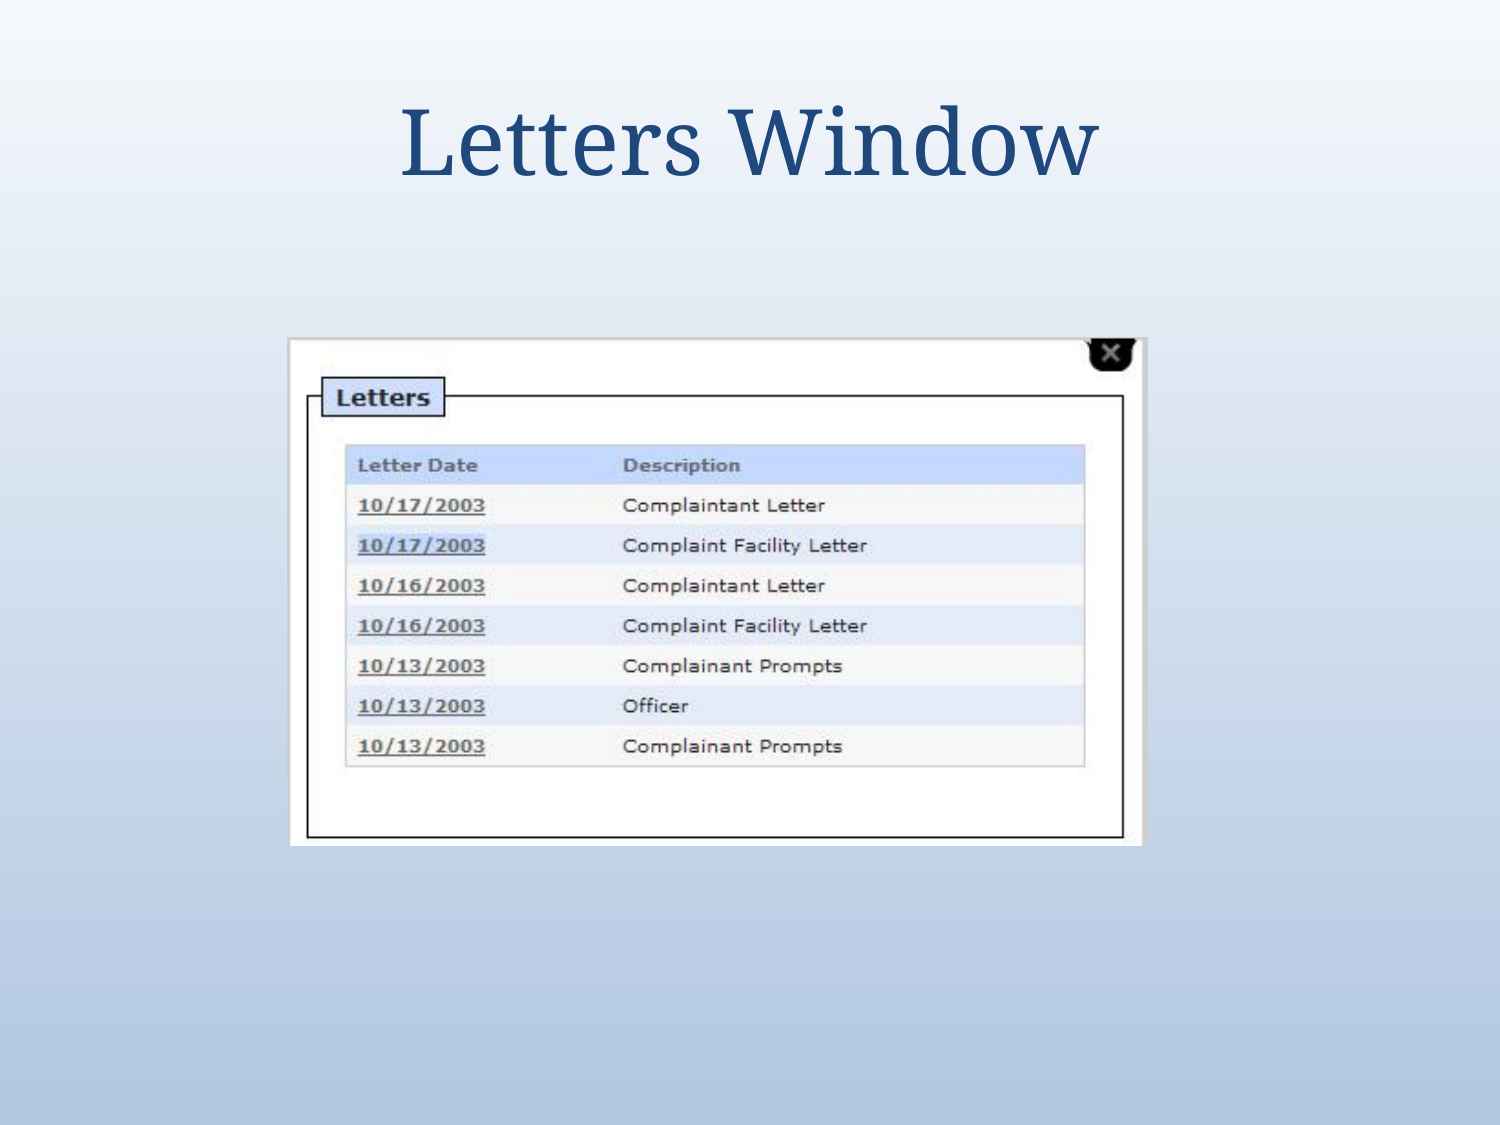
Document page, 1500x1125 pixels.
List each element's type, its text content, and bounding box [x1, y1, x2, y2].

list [287, 337, 1148, 846]
title Letters Window [75, 45, 1425, 233]
